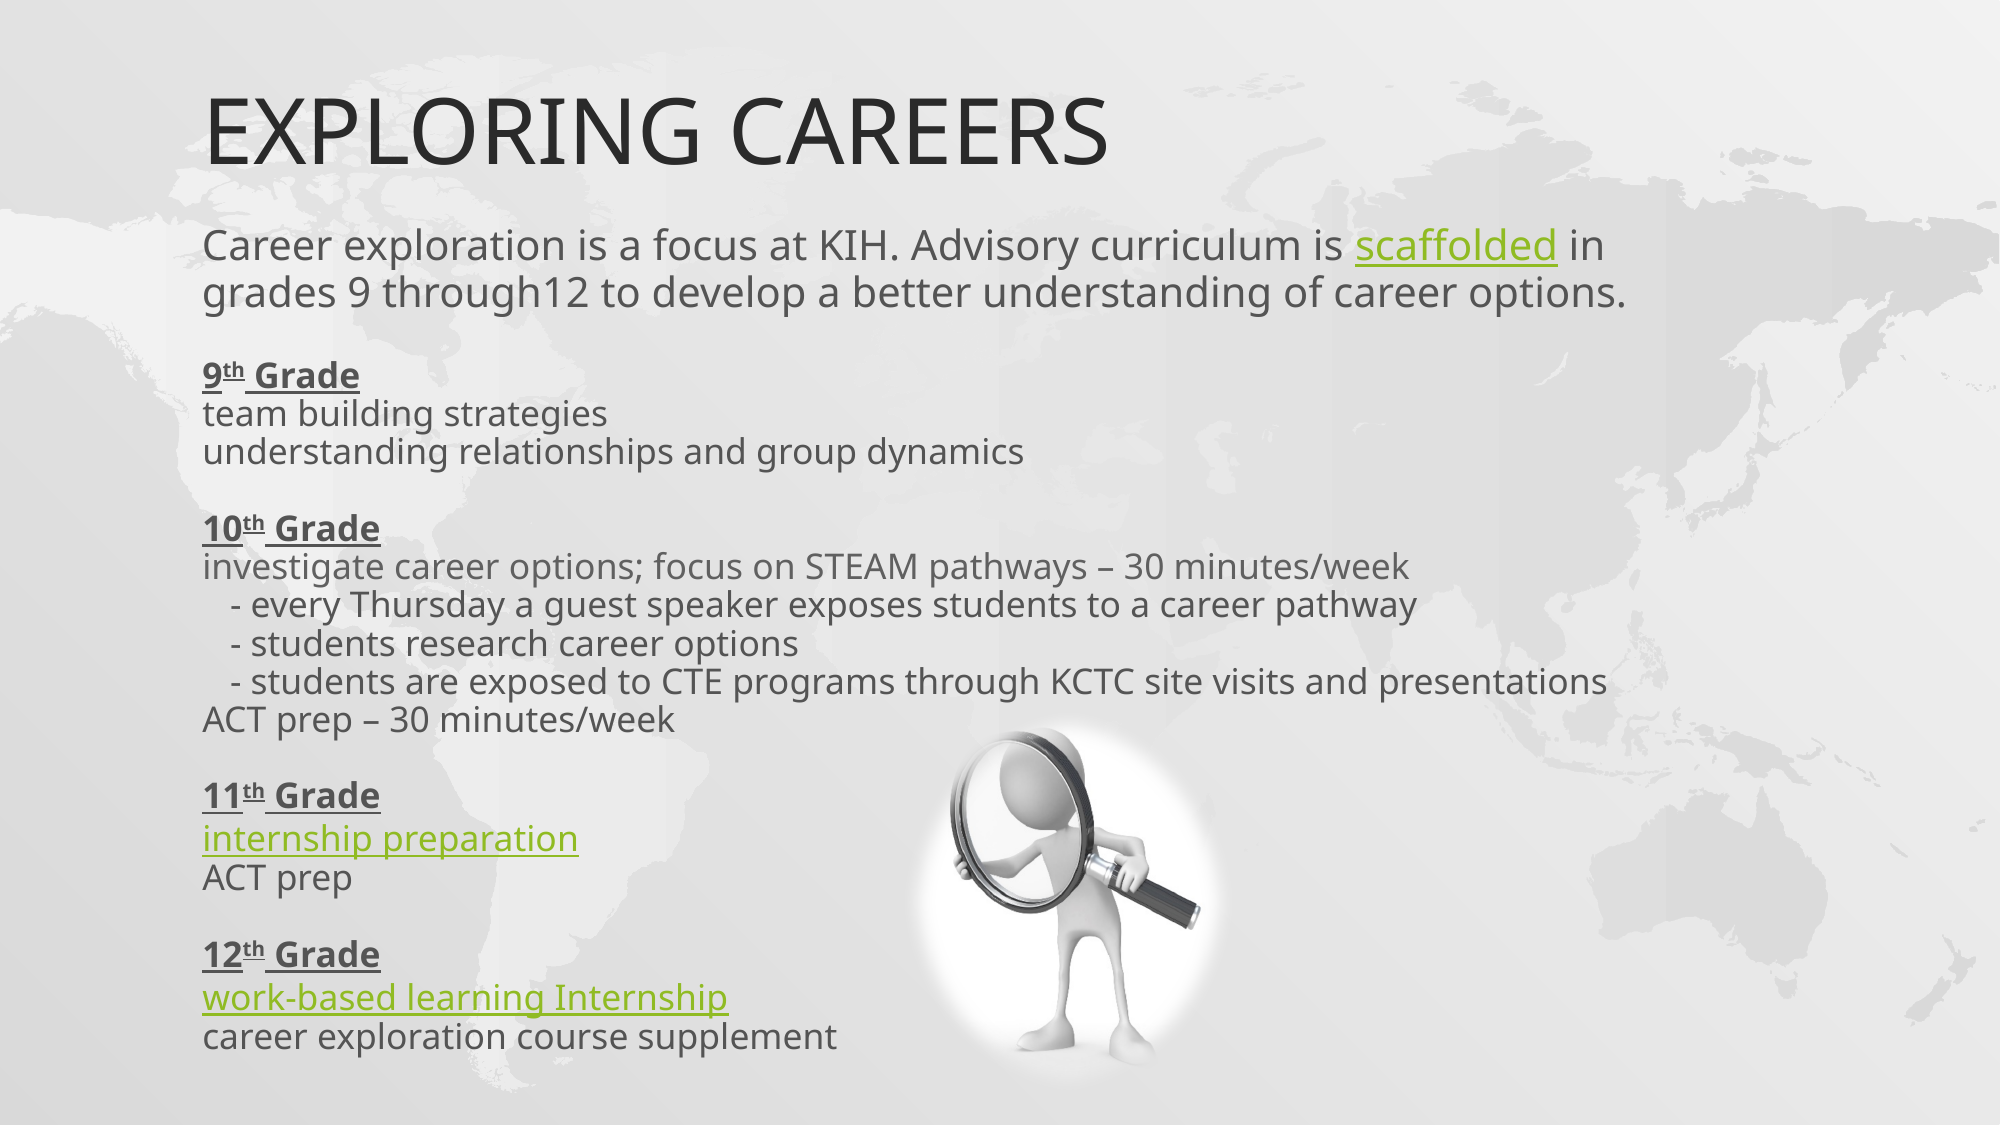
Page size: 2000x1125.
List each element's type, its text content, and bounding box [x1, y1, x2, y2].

picture [899, 706, 1238, 1098]
text_box Career exploration is a focus at KIH. Advisory curriculum is scaffolded in grades 9 through12 to develop a better understanding of career options. [187, 212, 1763, 324]
text_box 9th Grade team building strategies understanding relationships and group dynamics 10th Grade investigate career options; focus on STEAM pathways – 30 minutes/week - every Thursday a guest speaker exposes students to a career pathway - students research career options - students are exposed to CTE programs through KCTC site visits and presentations ACT prep – 30 minutes/week 11th Grade internship preparation ACT prep 12th Grade work-based learning Internship career exploration course supplement [187, 350, 1788, 1063]
text_box Exploring careers [187, 0, 1788, 193]
